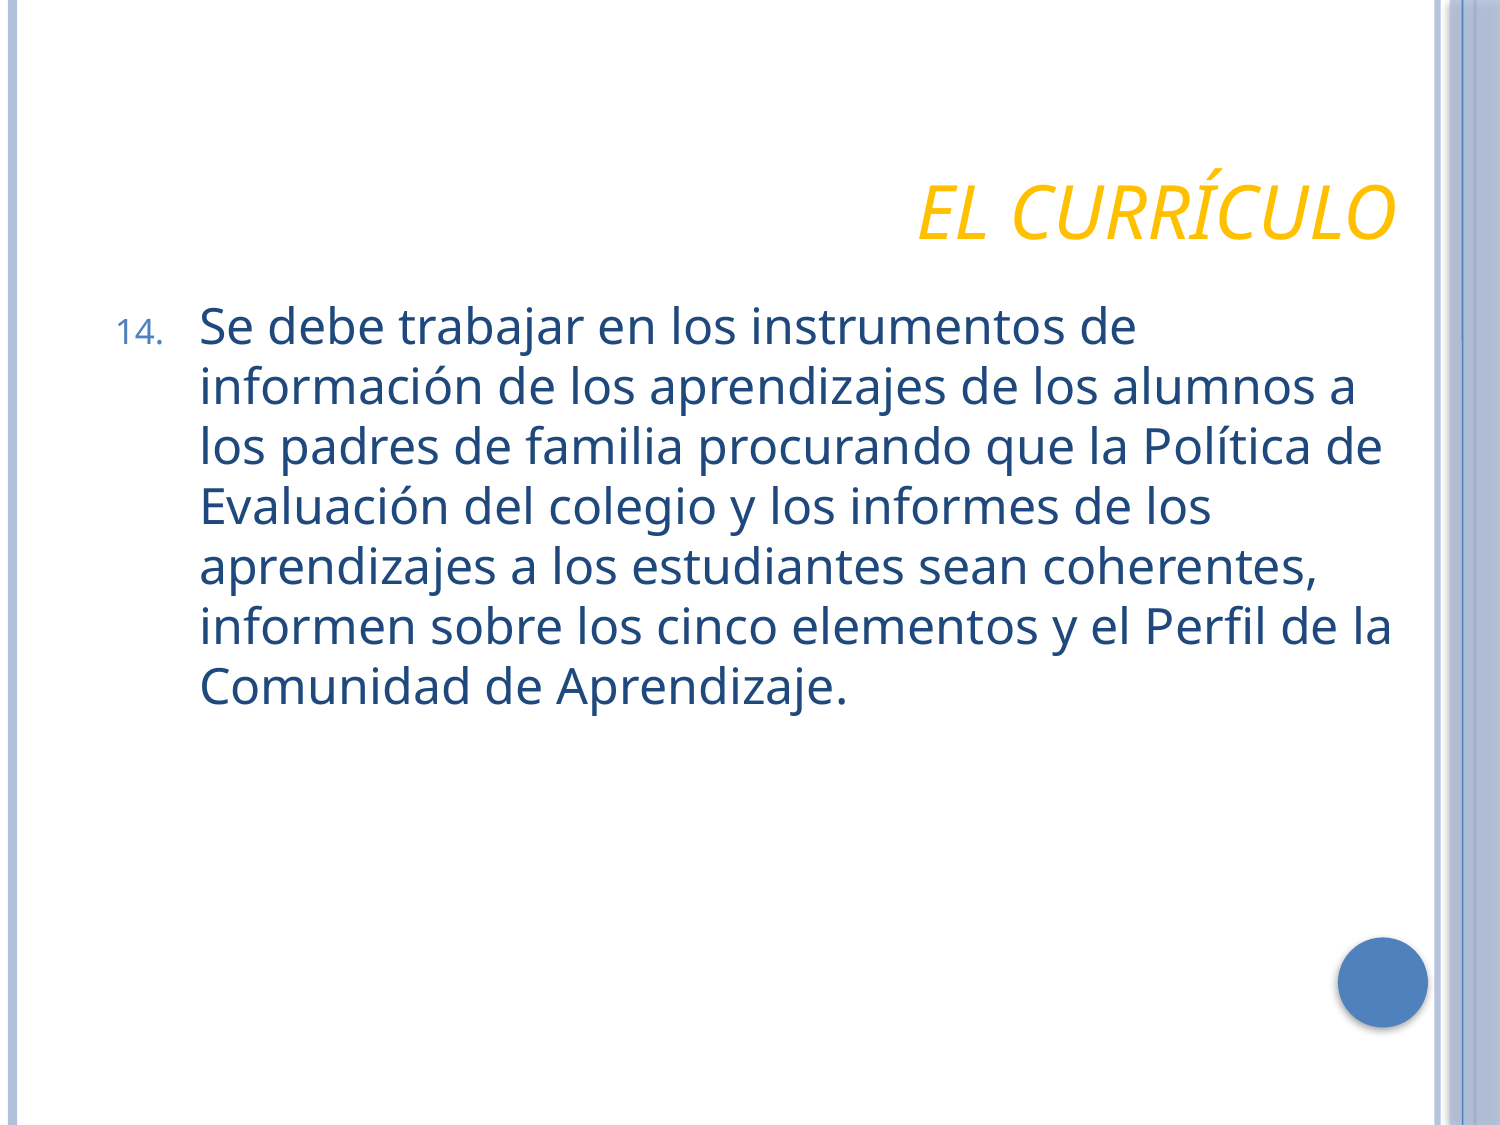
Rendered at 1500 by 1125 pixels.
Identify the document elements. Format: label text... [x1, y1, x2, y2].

list Se debe trabajar en los instrumentos de información de los aprendizajes de los alumnos a los padres de familia procurando que la Política de Evaluación del colegio y los informes de los aprendizajes a los estudiantes sean coherentes, informen sobre los cinco elementos y el Perfil de la Comunidad de Aprendizaje. [99, 287, 1413, 938]
title El Currículo [112, 50, 1413, 263]
